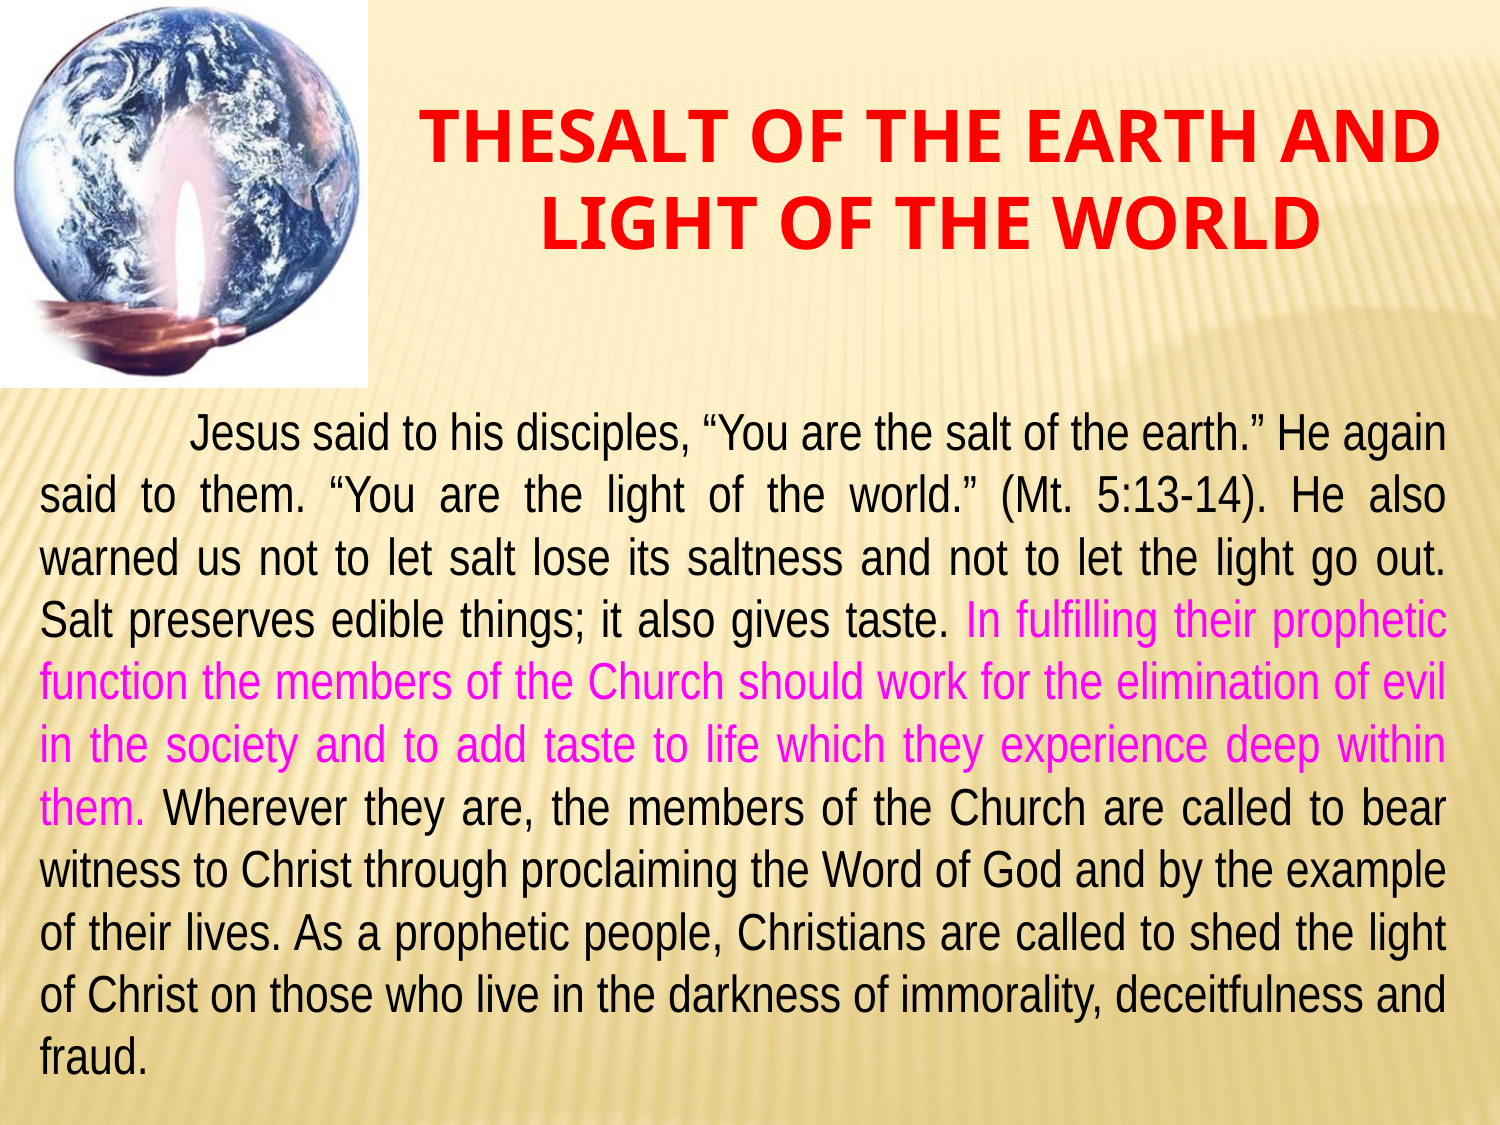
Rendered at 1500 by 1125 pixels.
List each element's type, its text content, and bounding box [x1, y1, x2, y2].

picture [0, 0, 369, 388]
text_box Jesus said to his disciples, “You are the salt of the earth.” He again said to them. “You are the light of the world.” (Mt. 5:13-14). He also warned us not to let salt lose its saltness and not to let the light go out. Salt preserves edible things; it also gives taste. In fulfilling their prophetic function the members of the Church should work for the elimination of evil in the society and to add taste to life which they experience deep within them. Wherever they are, the members of the Church are called to bear witness to Christ through proclaiming the Word of God and by the example of their lives. As a prophetic people, Christians are called to shed the light of Christ on those who live in the darkness of immorality, deceitfulness and fraud. [24, 390, 1463, 1093]
text_box THESALT OF THE EARTH AND LIGHT OF THE WORLD [377, 82, 1500, 272]
